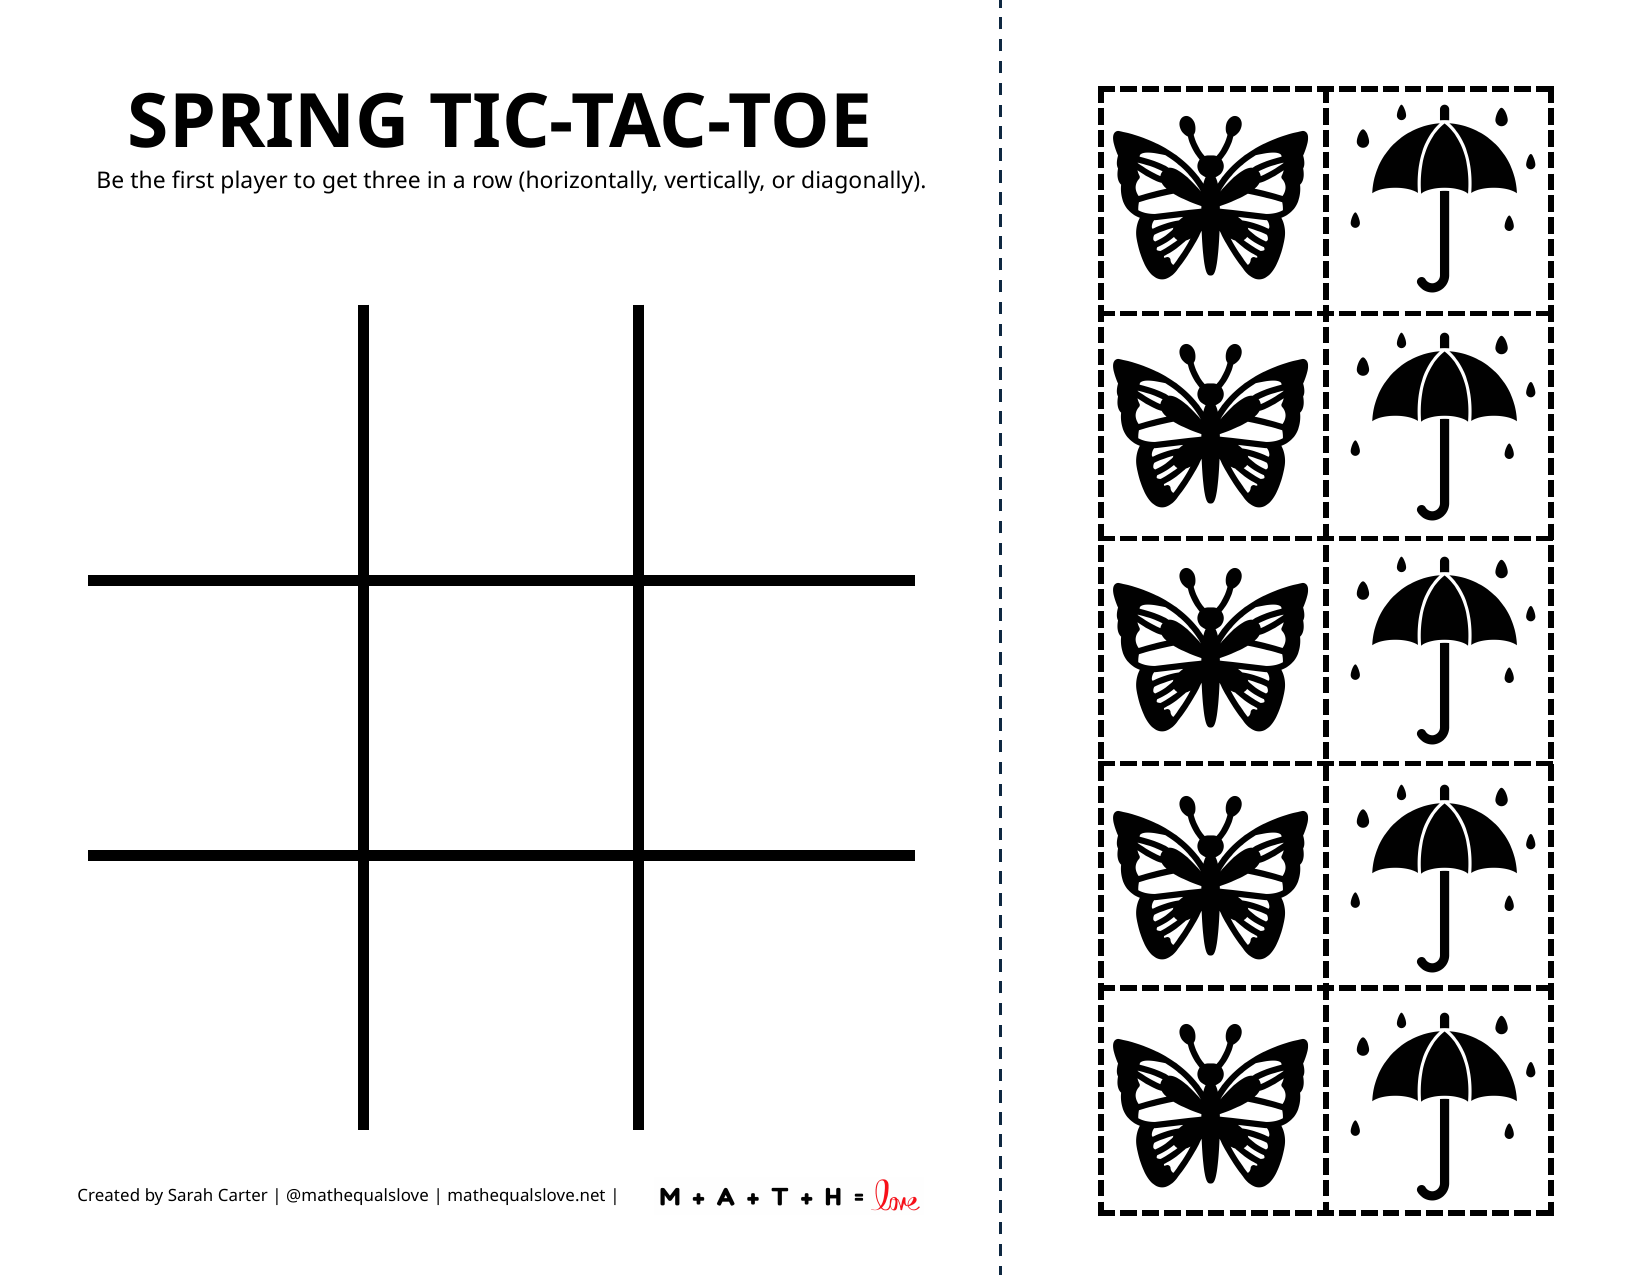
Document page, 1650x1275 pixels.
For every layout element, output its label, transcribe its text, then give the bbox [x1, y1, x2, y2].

picture [1346, 779, 1544, 978]
list SPRING TIC-TAC-TOE [0, 65, 1001, 177]
picture [1112, 551, 1310, 750]
picture [1346, 99, 1544, 298]
picture [1112, 99, 1310, 298]
text_box Be the first player to get three in a row (horizontally, vertically, or diagonally). [81, 158, 966, 201]
picture [1112, 327, 1310, 526]
picture [1346, 1008, 1544, 1206]
picture [1112, 779, 1310, 978]
picture [654, 1177, 924, 1215]
picture [1112, 1008, 1310, 1206]
picture [1346, 327, 1544, 526]
picture [1346, 551, 1544, 750]
